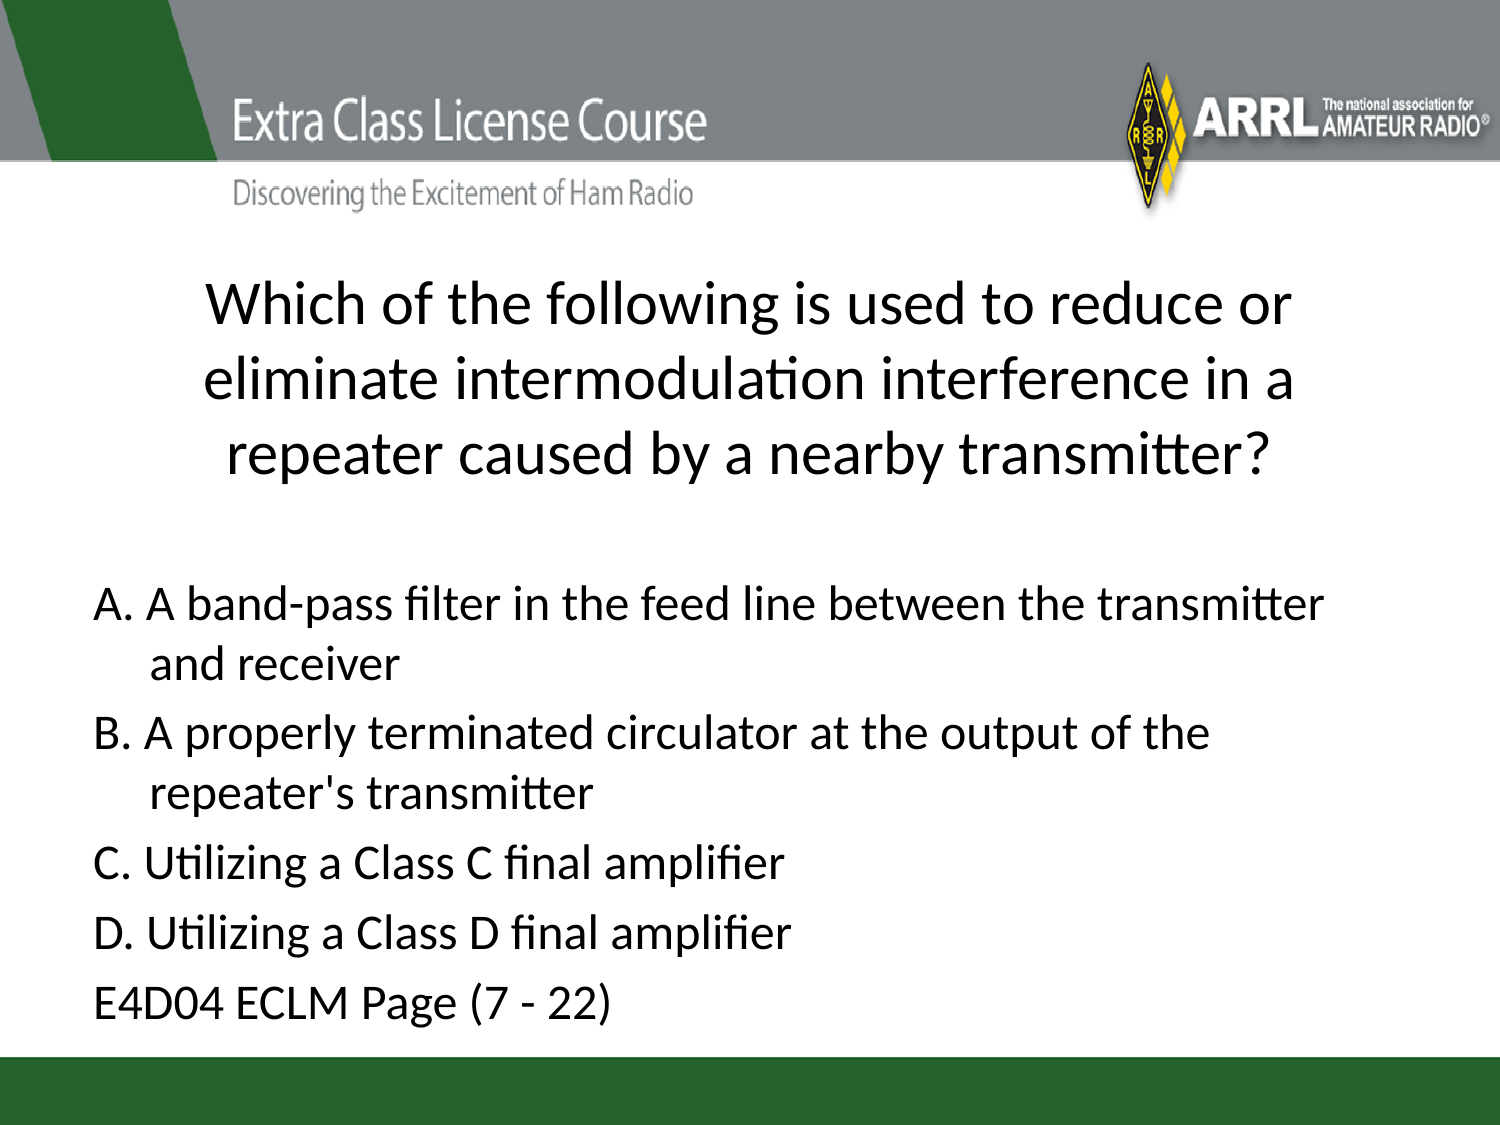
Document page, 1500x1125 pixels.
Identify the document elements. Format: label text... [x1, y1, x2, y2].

title Which of the following is used to reduce or eliminate intermodulation interference in a repeater caused by a nearby transmitter? [75, 254, 1425, 435]
picture [0, 0, 1500, 1125]
list A. A band-pass filter in the feed line between the transmitter and receiver B. A properly terminated circulator at the output of the repeater's transmitter C. Utilizing a Class C final amplifier D. Utilizing a Class D final amplifier E4D04 ECLM Page (7 - 22) [78, 562, 1429, 1038]
